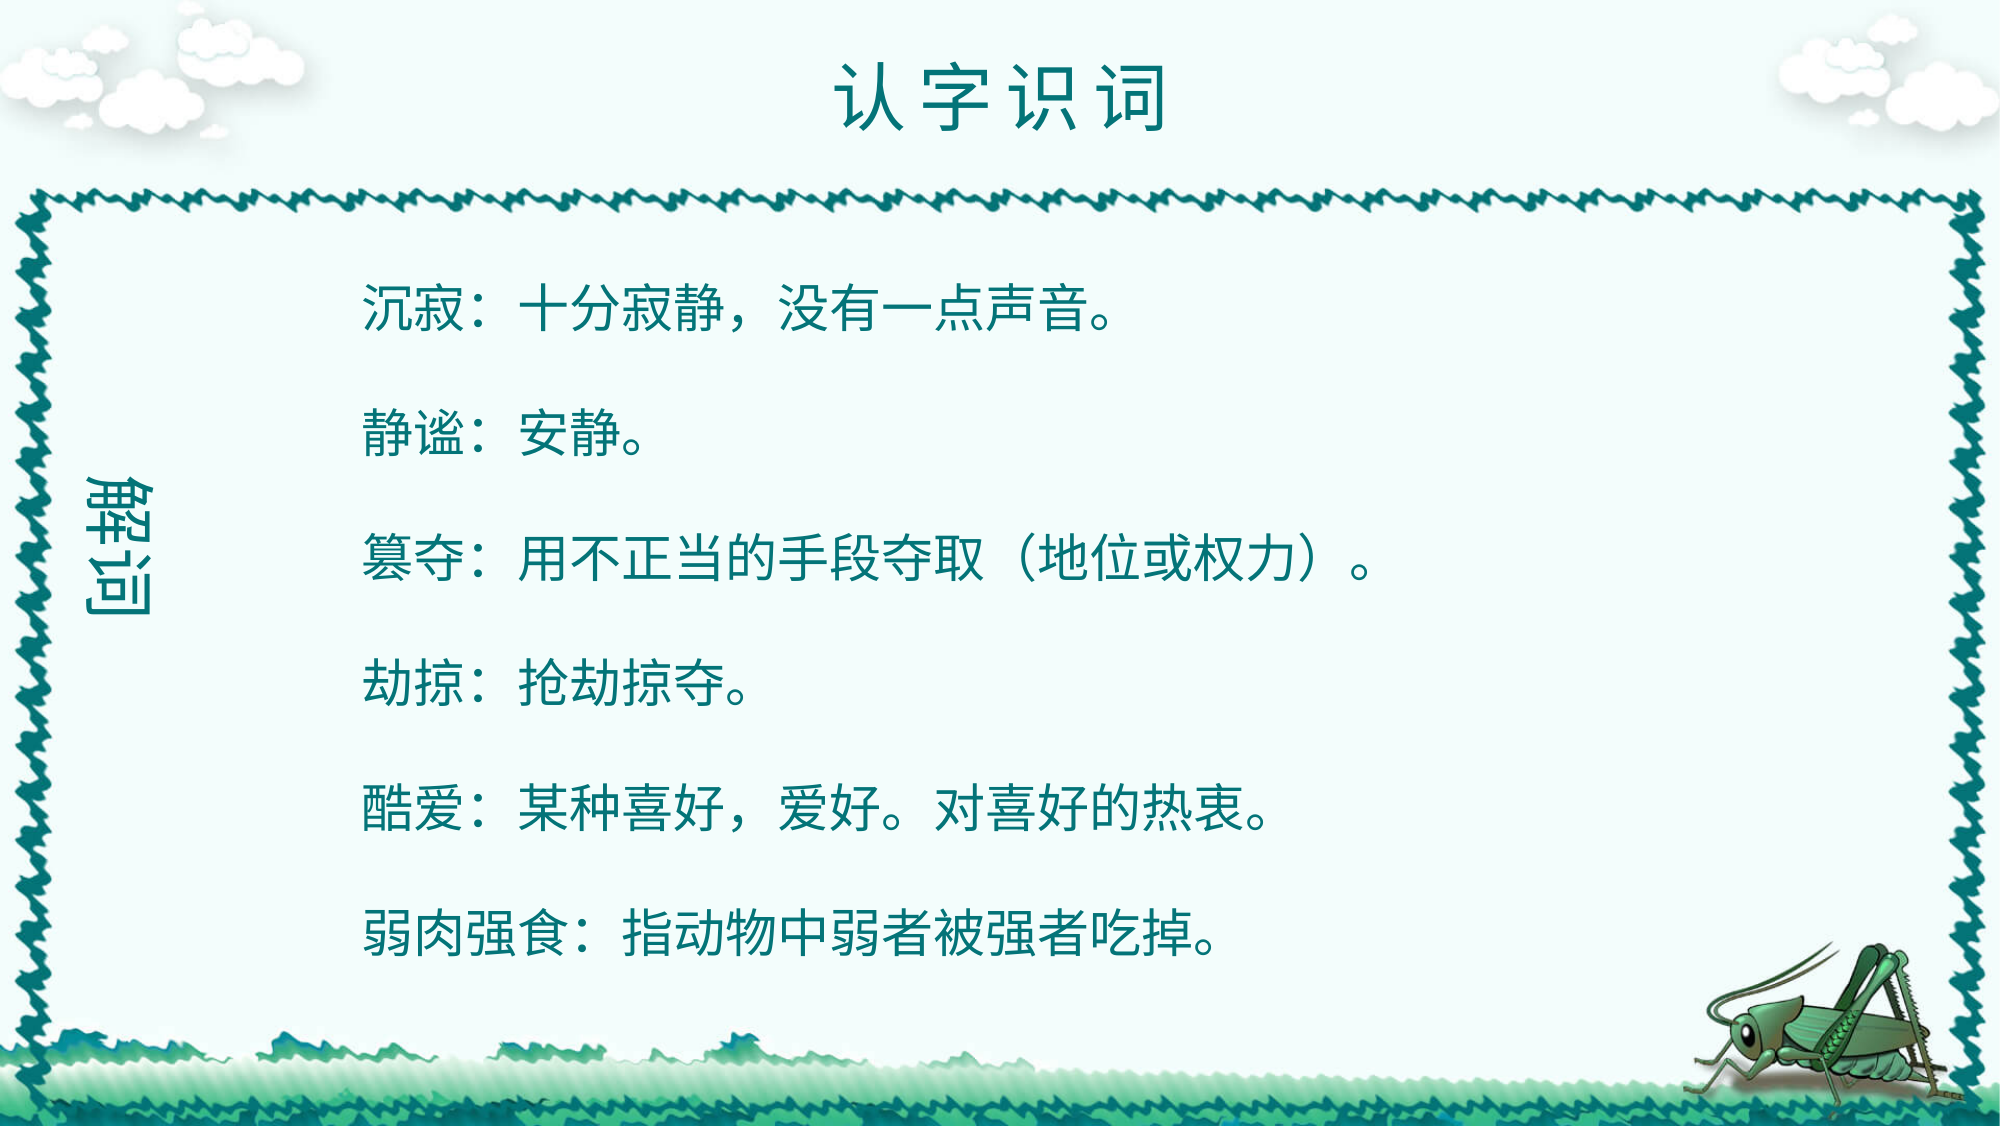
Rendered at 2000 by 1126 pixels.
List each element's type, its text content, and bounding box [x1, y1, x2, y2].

text_box 沉寂：十分寂静，没有一点声音。 静谧：安静。 篡夺：用不正当的手段夺取（地位或权力）。 劫掠：抢劫掠夺。 酷爱：某种喜好，爱好。对喜好的热衷。 弱肉强食：指动物中弱者被强者吃掉。 [346, 268, 1570, 971]
text_box 认字识词 [671, 49, 1329, 140]
picture [0, 0, 2000, 1126]
text_box 解词 [54, 460, 173, 623]
